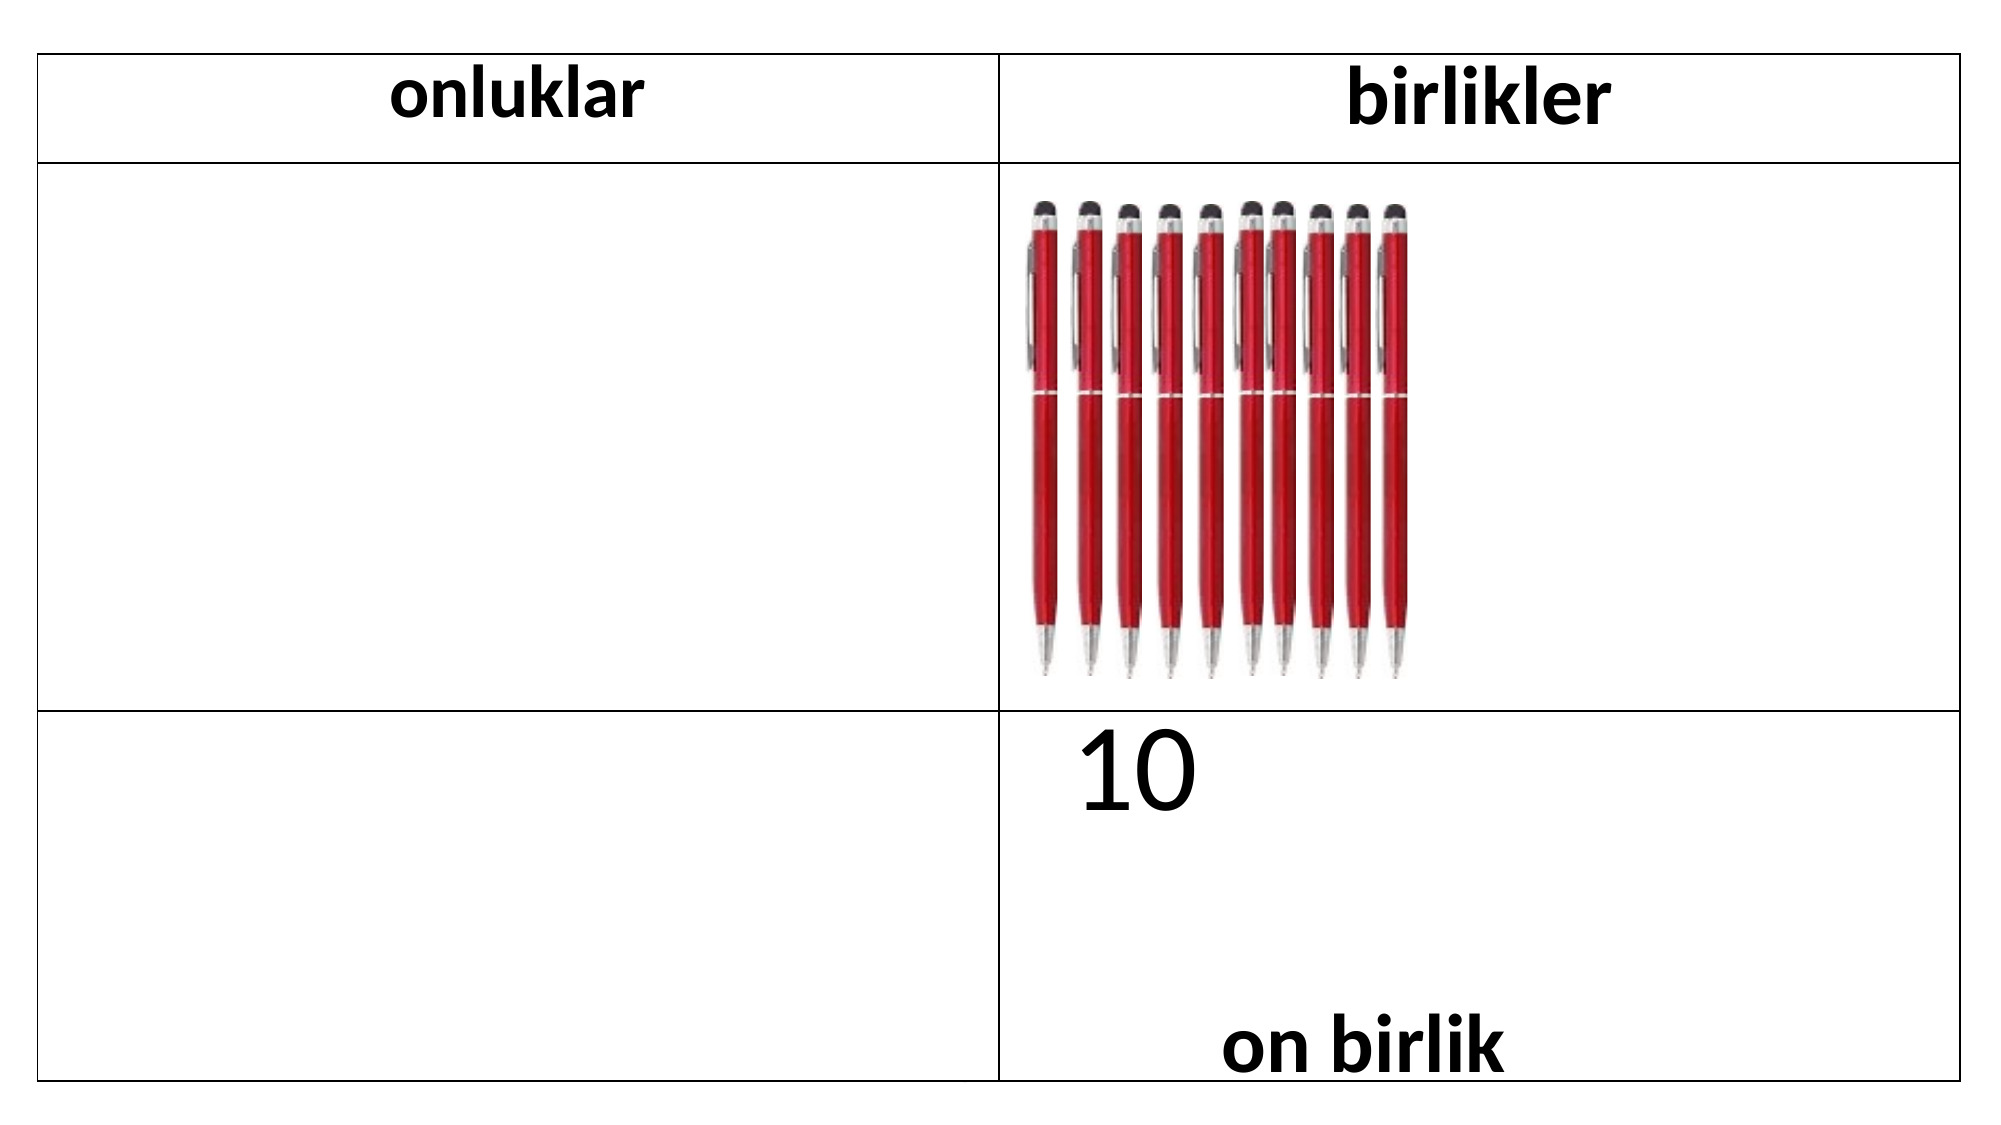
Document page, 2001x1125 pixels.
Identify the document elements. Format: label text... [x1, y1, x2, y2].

text_box 10 [1056, 678, 1224, 844]
picture [1301, 204, 1334, 679]
footer Kazım KAT [662, 1042, 1338, 1103]
table_cell [38, 712, 998, 1080]
table_header onluklar [38, 55, 998, 162]
picture [1070, 201, 1103, 676]
picture [1191, 204, 1224, 679]
picture [1338, 204, 1371, 679]
picture [1232, 201, 1296, 676]
picture [1024, 201, 1058, 676]
table_cell [1000, 164, 1959, 710]
table_cell [1000, 712, 1959, 1080]
picture [1109, 204, 1142, 679]
table_cell [38, 164, 998, 710]
picture [1375, 204, 1408, 679]
picture [1150, 204, 1183, 679]
text_box on birlik [1188, 981, 1679, 1097]
table_header birlikler [1000, 55, 1959, 162]
